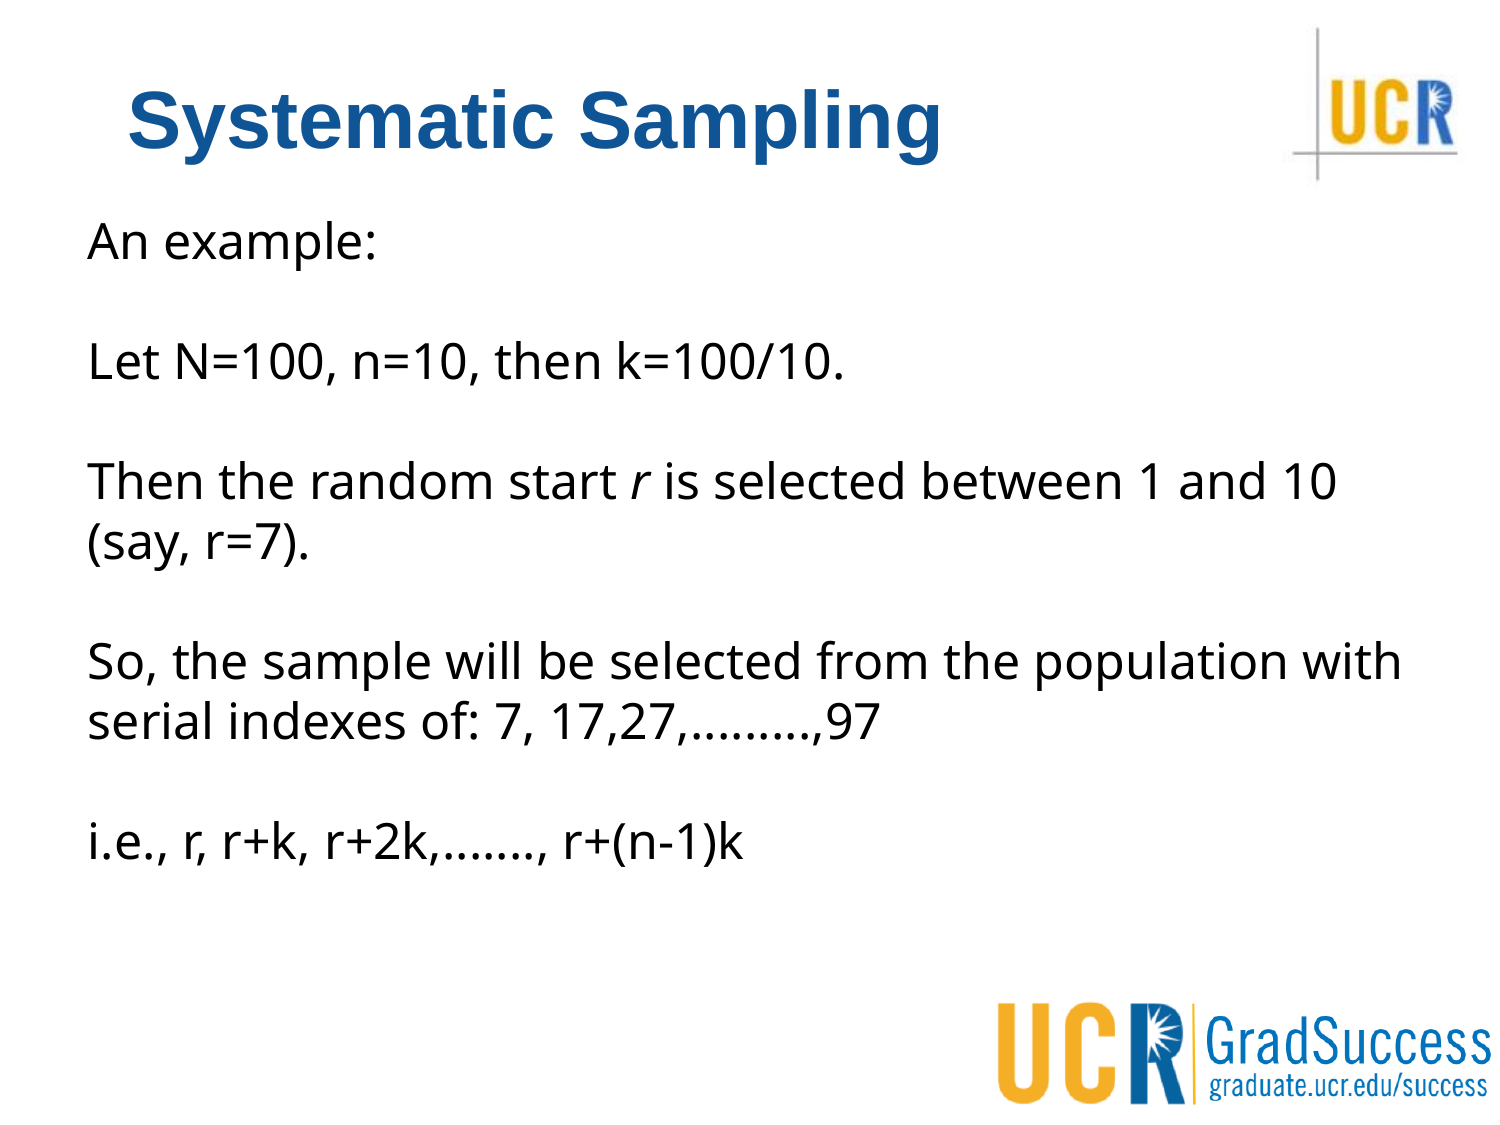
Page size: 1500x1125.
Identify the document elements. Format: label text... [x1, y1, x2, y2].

picture [1282, 0, 1500, 196]
text_box An example: Let N=100, n=10, then k=100/10. Then the random start r is selected between 1 and 10 (say, r=7). So, the sample will be selected from the population with serial indexes of: 7, 17,27,.........,97 i.e., r, r+k, r+2k,......., r+(n-1)k [73, 201, 1470, 877]
title Systematic Sampling [112, 13, 1388, 172]
